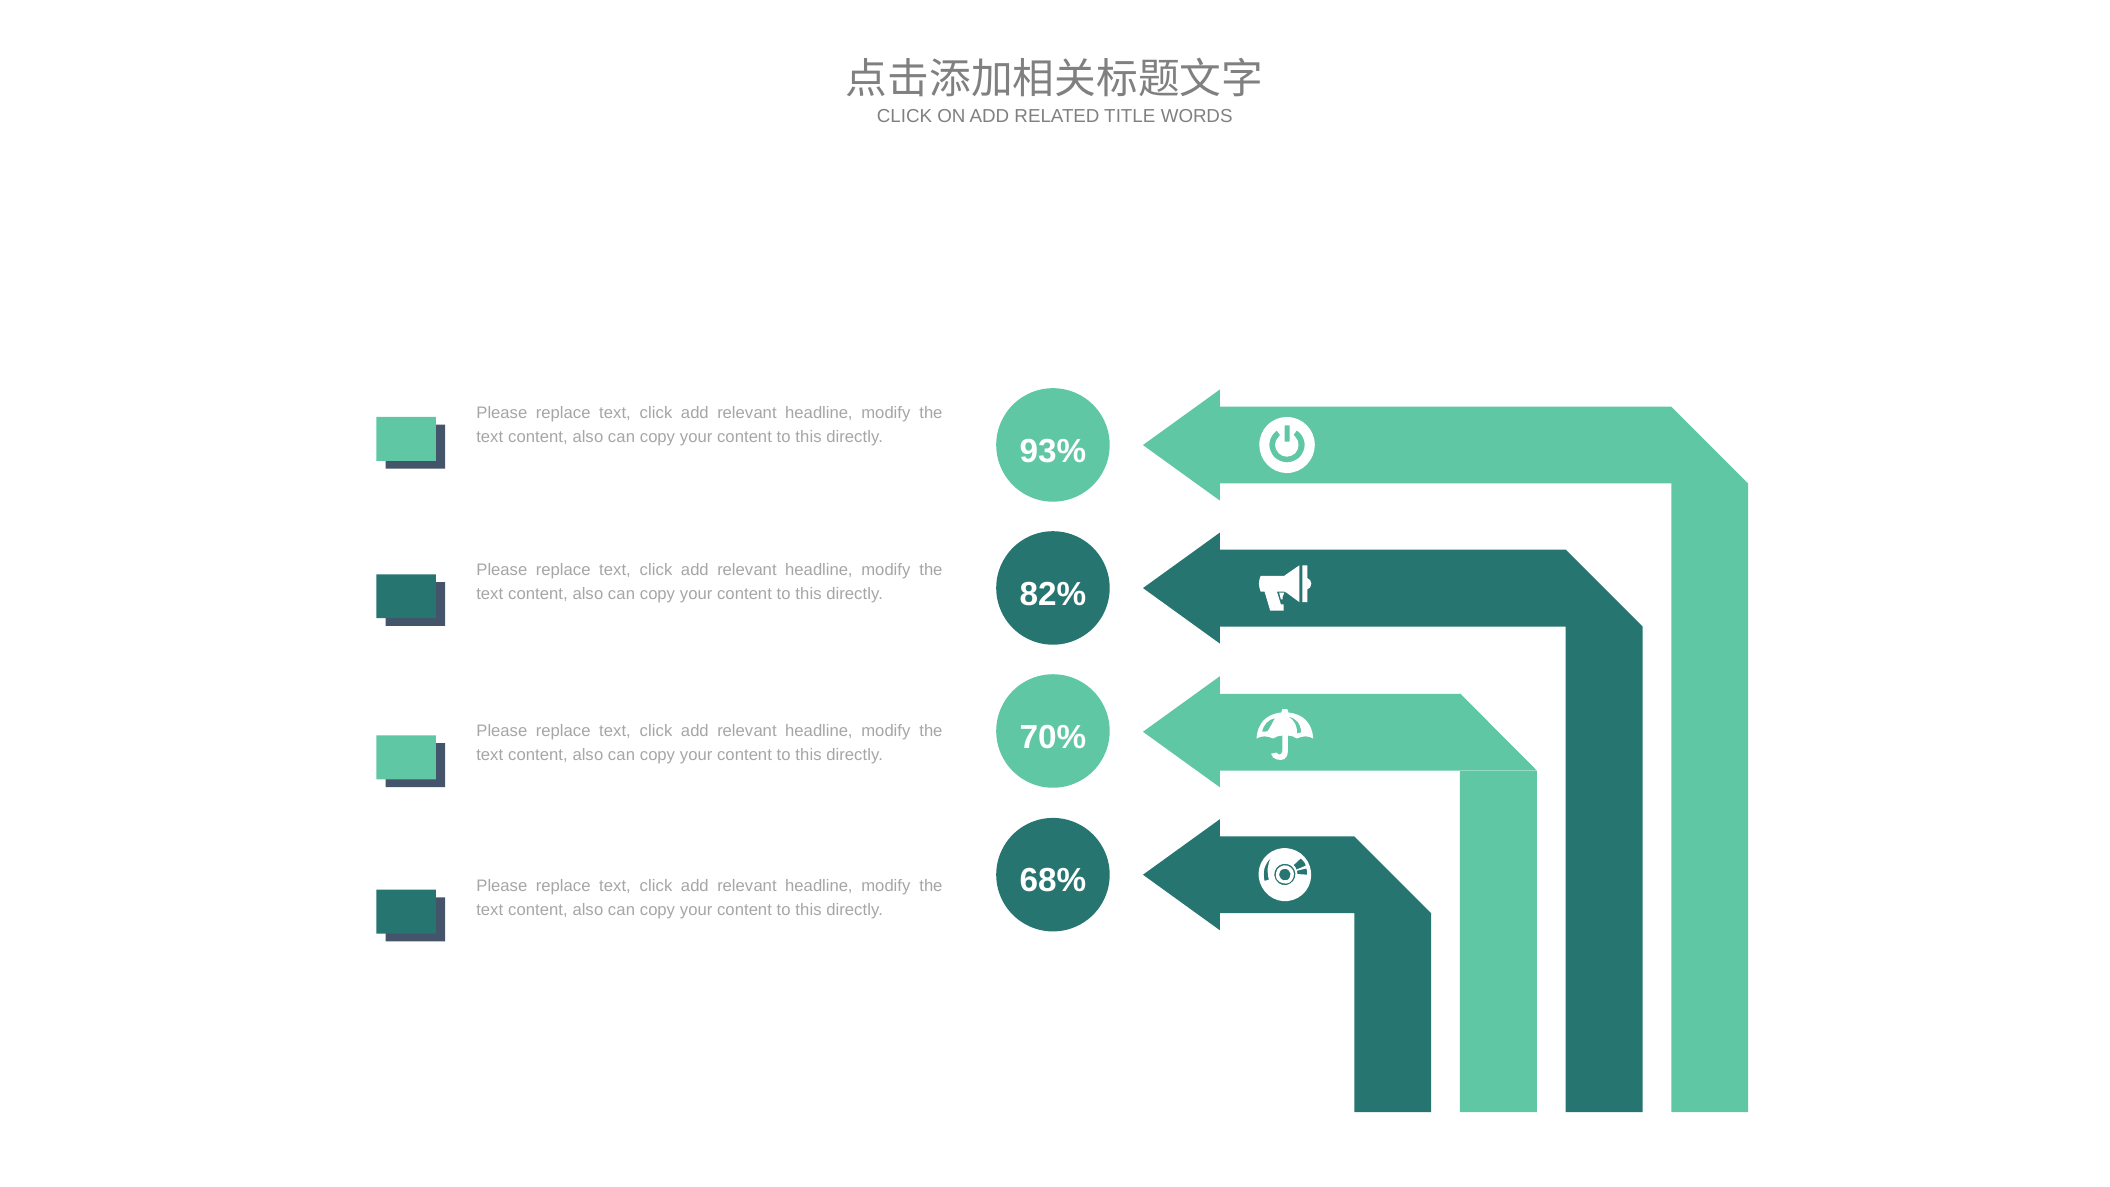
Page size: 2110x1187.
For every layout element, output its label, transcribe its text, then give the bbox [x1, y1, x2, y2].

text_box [996, 817, 1110, 932]
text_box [376, 889, 446, 942]
text_box Please replace text, click add relevant headline, modify the text content, also can copy your content to this directly. [461, 863, 959, 926]
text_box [1142, 389, 1749, 1112]
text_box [376, 416, 446, 469]
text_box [376, 574, 446, 626]
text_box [996, 388, 1110, 502]
text_box Please replace text, click add relevant headline, modify the text content, also can copy your content to this directly. [461, 547, 959, 611]
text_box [996, 674, 1110, 788]
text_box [1142, 819, 1432, 1112]
text_box Please replace text, click add relevant headline, modify the text content, also can copy your content to this directly. [461, 390, 959, 453]
text_box 点击添加相关标题文字 [803, 44, 1307, 107]
text_box Please replace text, click add relevant headline, modify the text content, also can copy your content to this directly. [461, 708, 959, 772]
text_box CLICK ON ADD RELATED TITLE WORDS [852, 95, 1257, 130]
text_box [996, 531, 1110, 645]
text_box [376, 735, 446, 788]
